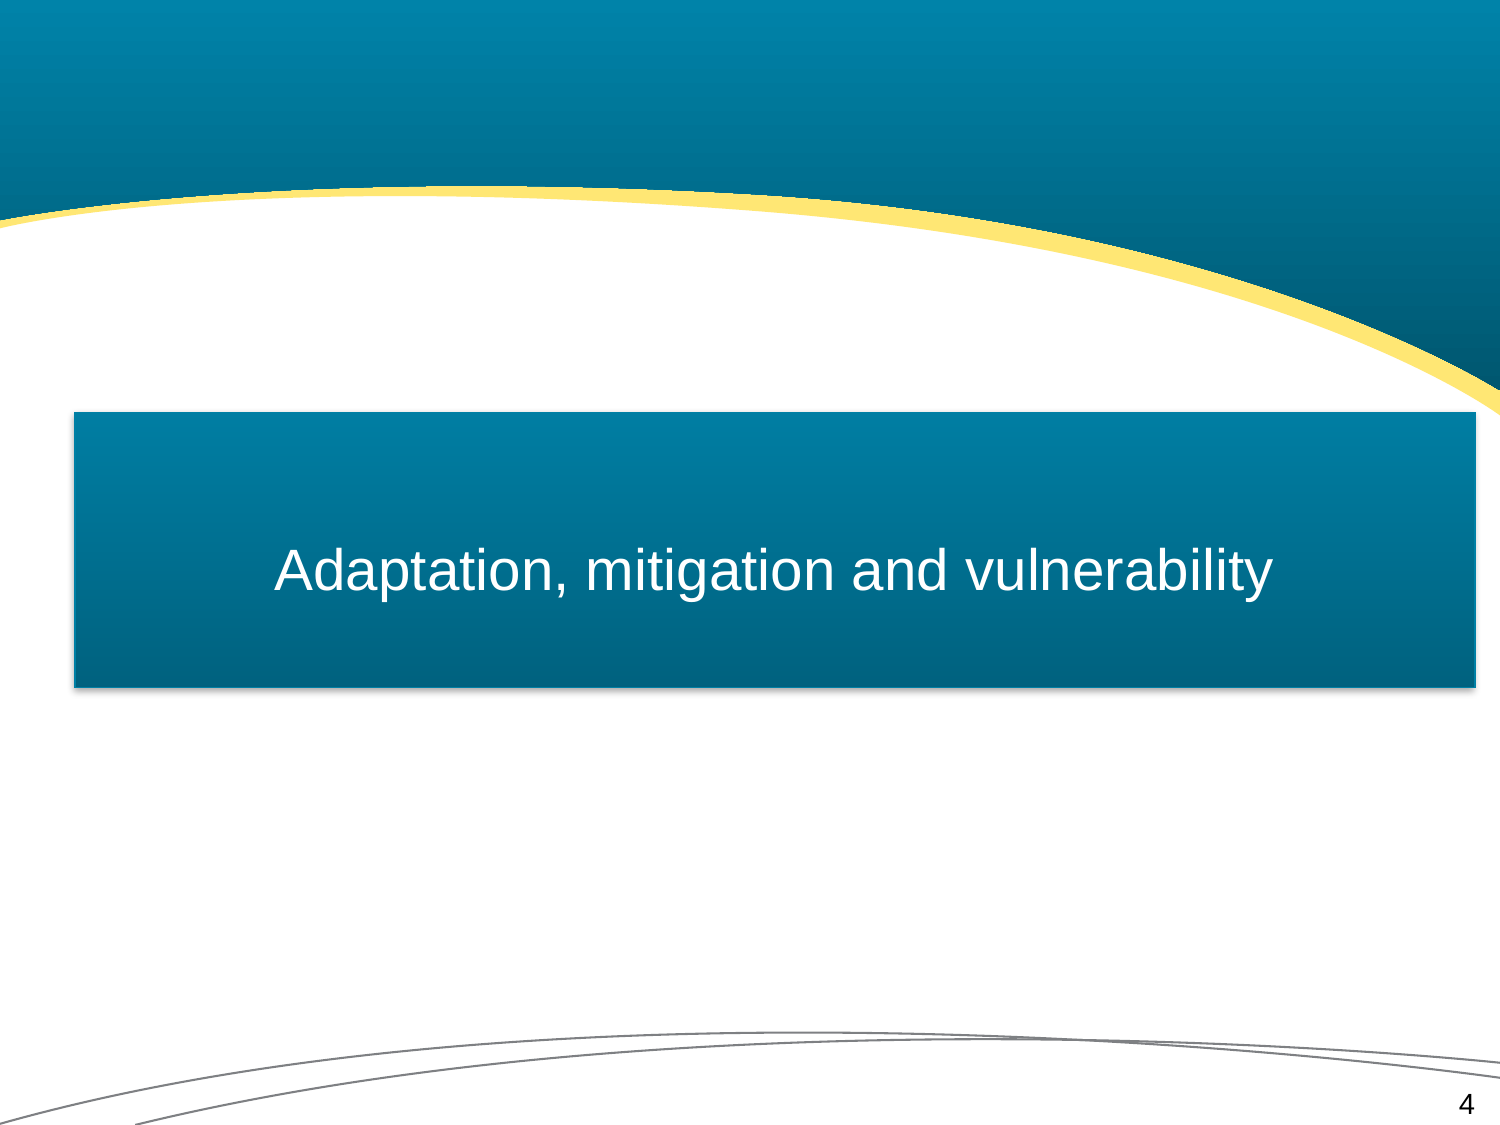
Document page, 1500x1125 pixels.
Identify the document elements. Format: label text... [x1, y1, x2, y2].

slide_number 4 [1124, 1084, 1476, 1113]
list Adaptation, mitigation and vulnerability [74, 412, 1476, 688]
